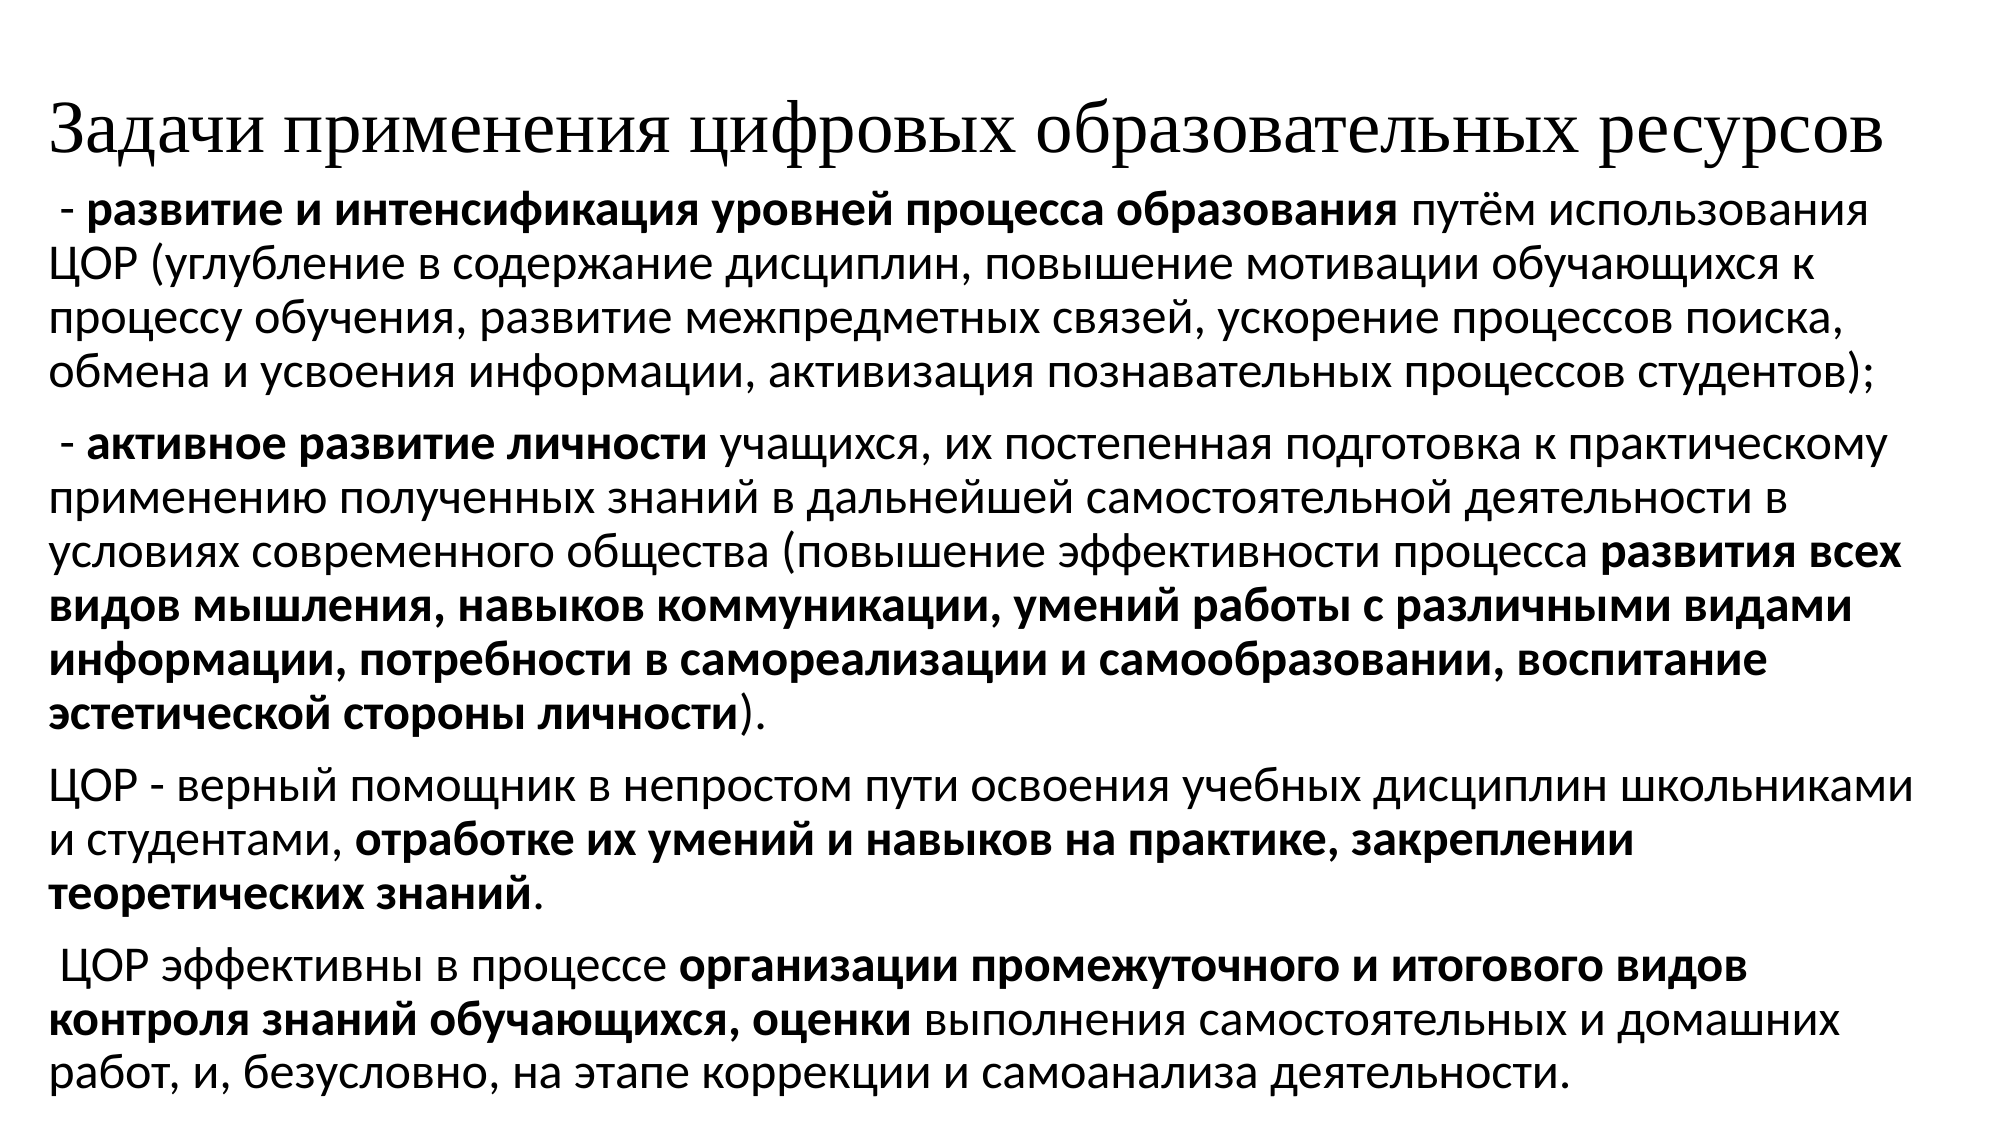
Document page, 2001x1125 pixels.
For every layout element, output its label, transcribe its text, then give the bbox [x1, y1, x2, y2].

title Задачи применения цифровых образовательных ресурсов [33, 66, 1967, 174]
list - развитие и интенсификация уровней процесса образования путём использования ЦОР (углубление в содержание дисциплин, повышение мотивации обучающихся к процессу обучения, развитие межпредметных связей, ускорение процессов поиска, обмена и усвоения информации, активизация познавательных процессов студентов); - активное развитие личности учащихся, их постепенная подготовка к практическому применению полученных знаний в дальнейшей самостоятельной деятельности в условиях современного общества (повышение эффективности процесса развития всех видов мышления, навыков коммуникации, умений работы с различными видами информации, потребности в самореализации и самообразовании, воспитание эстетической стороны личности). ЦОР - верный помощник в непростом пути освоения учебных дисциплин школьниками и студентами, отработке их умений и навыков на практике, закреплении теоретических знаний. ЦОР эффективны в процессе организации промежуточного и итогового видов контроля знаний обучающихся, оценки выполнения самостоятельных и домашних работ, и, безусловно, на этапе коррекции и самоанализа деятельности. [33, 174, 1967, 1125]
